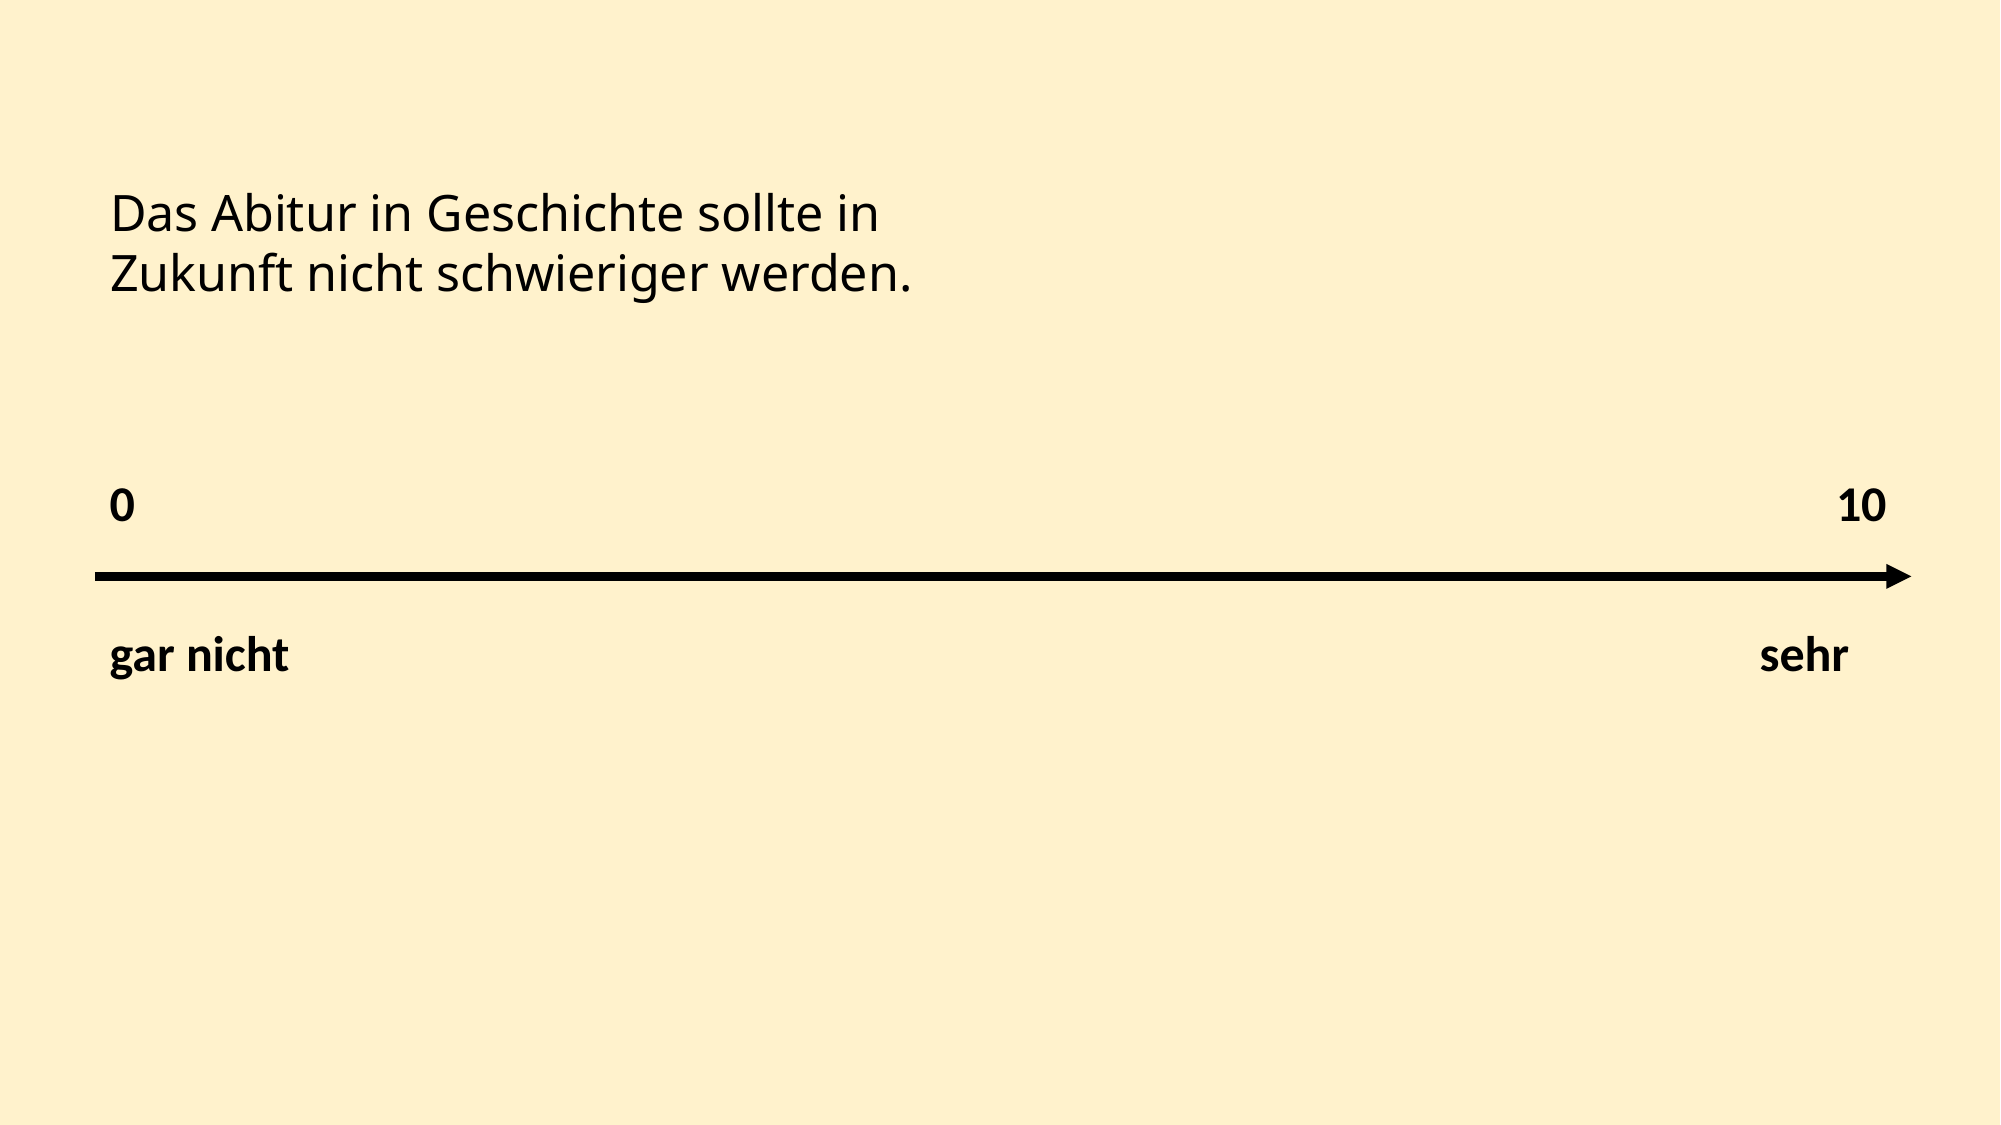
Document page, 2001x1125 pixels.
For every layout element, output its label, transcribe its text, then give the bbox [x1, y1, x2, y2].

text_box 0 10 gar nicht sehr [94, 578, 1912, 689]
subtitle Das Abitur in Geschichte sollte in Zukunft nicht schwieriger werden. [94, 136, 1035, 310]
text_box 0 10 gar nicht sehr [94, 463, 1912, 576]
